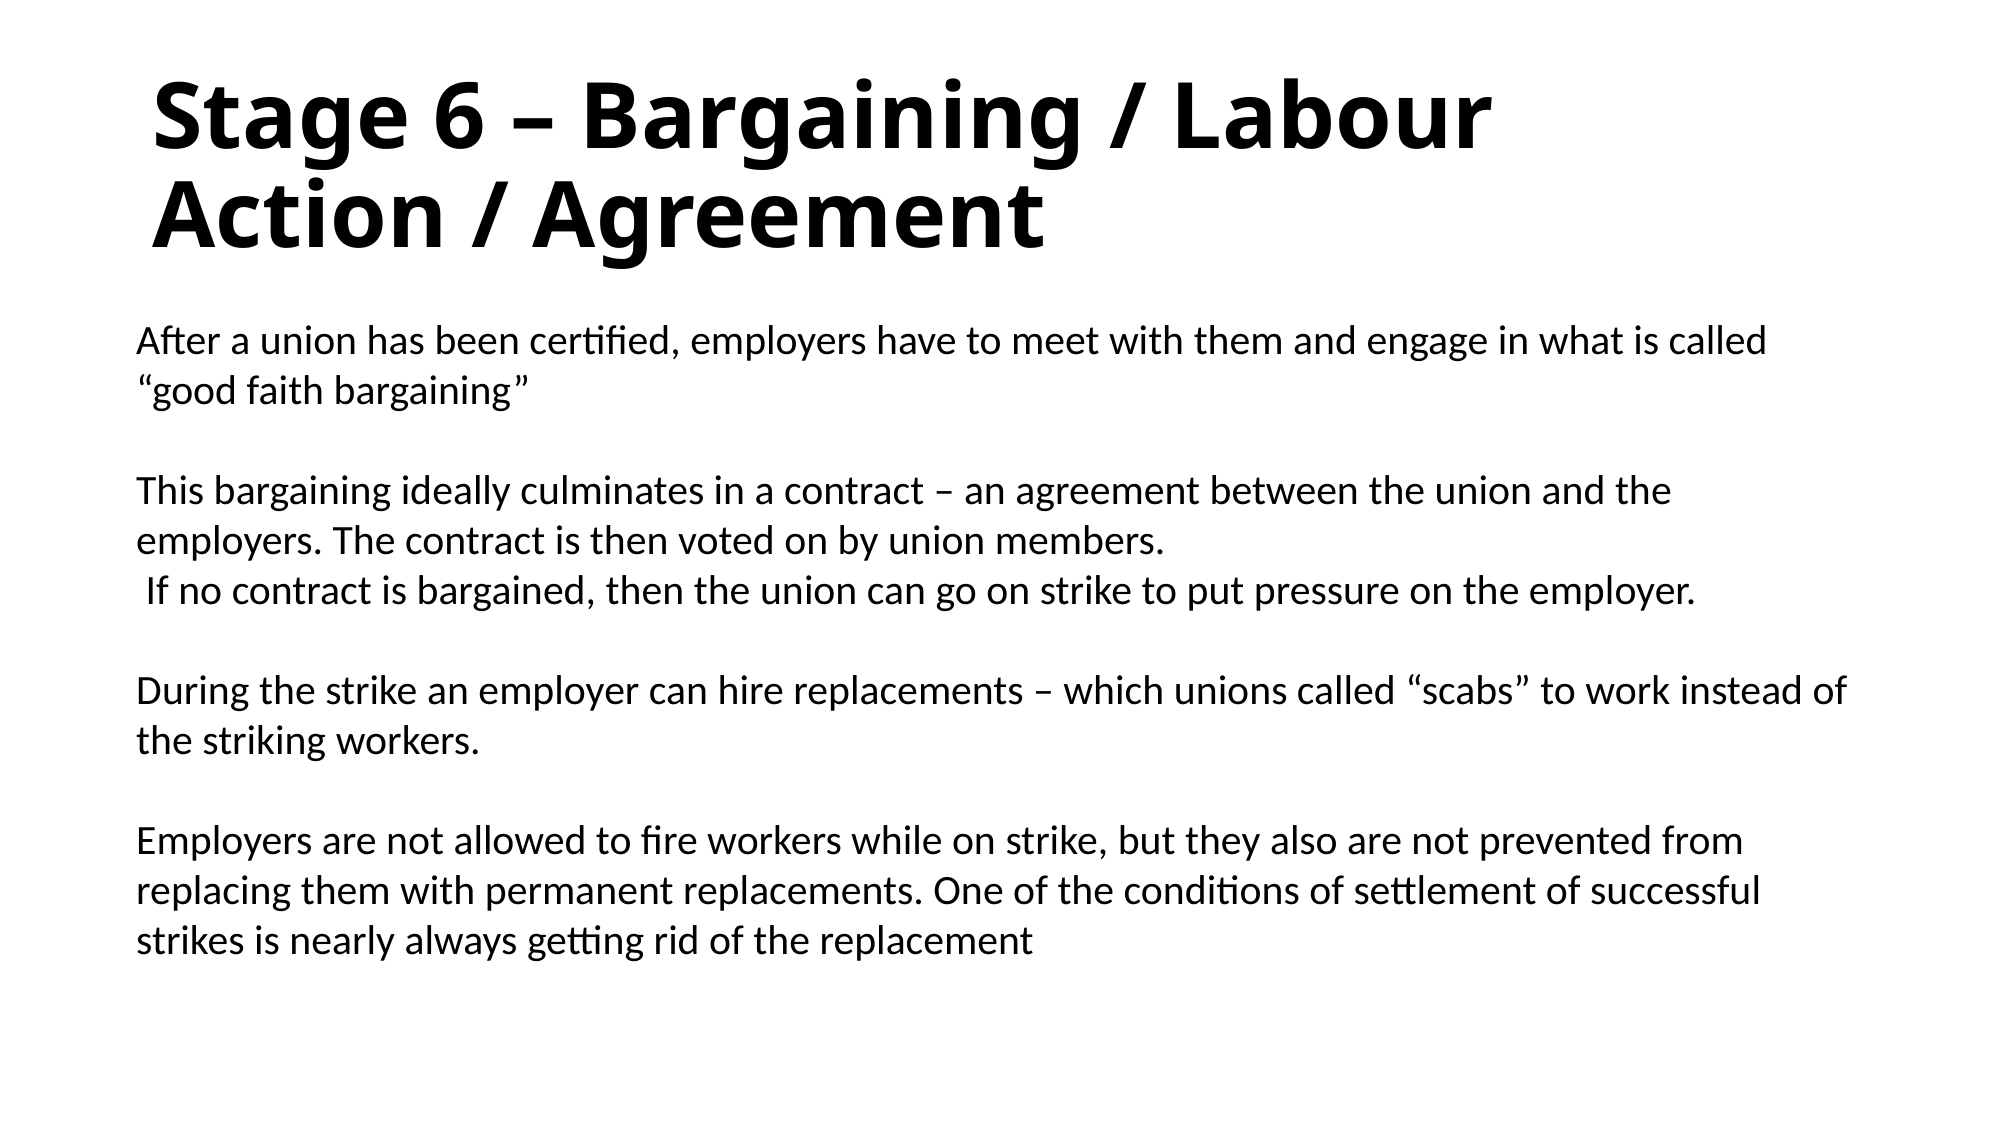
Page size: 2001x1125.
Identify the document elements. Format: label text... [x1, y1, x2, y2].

title Stage 6 – Bargaining / Labour Action / Agreement [137, 59, 1863, 278]
text_box After a union has been certified, employers have to meet with them and engage in what is called “good faith bargaining” This bargaining ideally culminates in a contract – an agreement between the union and the employers. The contract is then voted on by union members. If no contract is bargained, then the union can go on strike to put pressure on the employer. During the strike an employer can hire replacements – which unions called “scabs” to work instead of the striking workers. Employers are not allowed to fire workers while on strike, but they also are not prevented from replacing them with permanent replacements. One of the conditions of settlement of successful strikes is nearly always getting rid of the replacement workers. [121, 305, 1884, 971]
